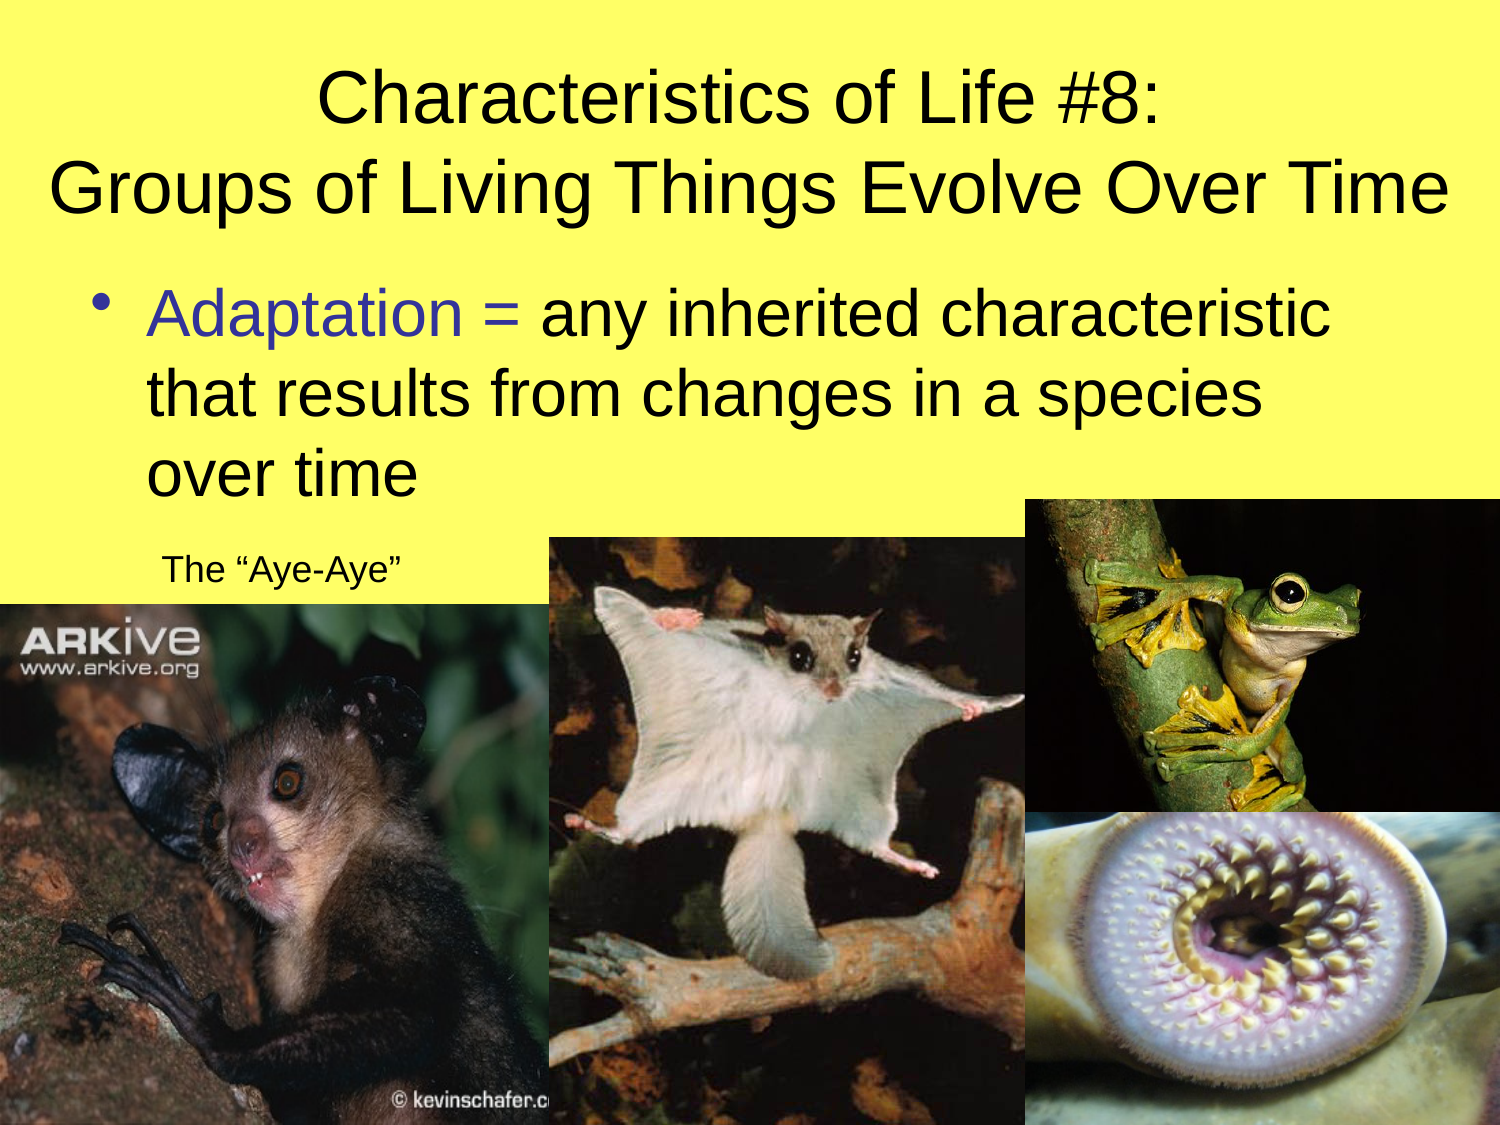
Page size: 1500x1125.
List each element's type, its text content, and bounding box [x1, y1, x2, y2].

text_box The “Aye-Aye” [49, 537, 513, 598]
title Characteristics of Life #8: Groups of Living Things Evolve Over Time [0, 45, 1500, 233]
list Adaptation = any inherited characteristic that results from changes in a species over time [75, 262, 1425, 538]
picture [0, 499, 1500, 1125]
